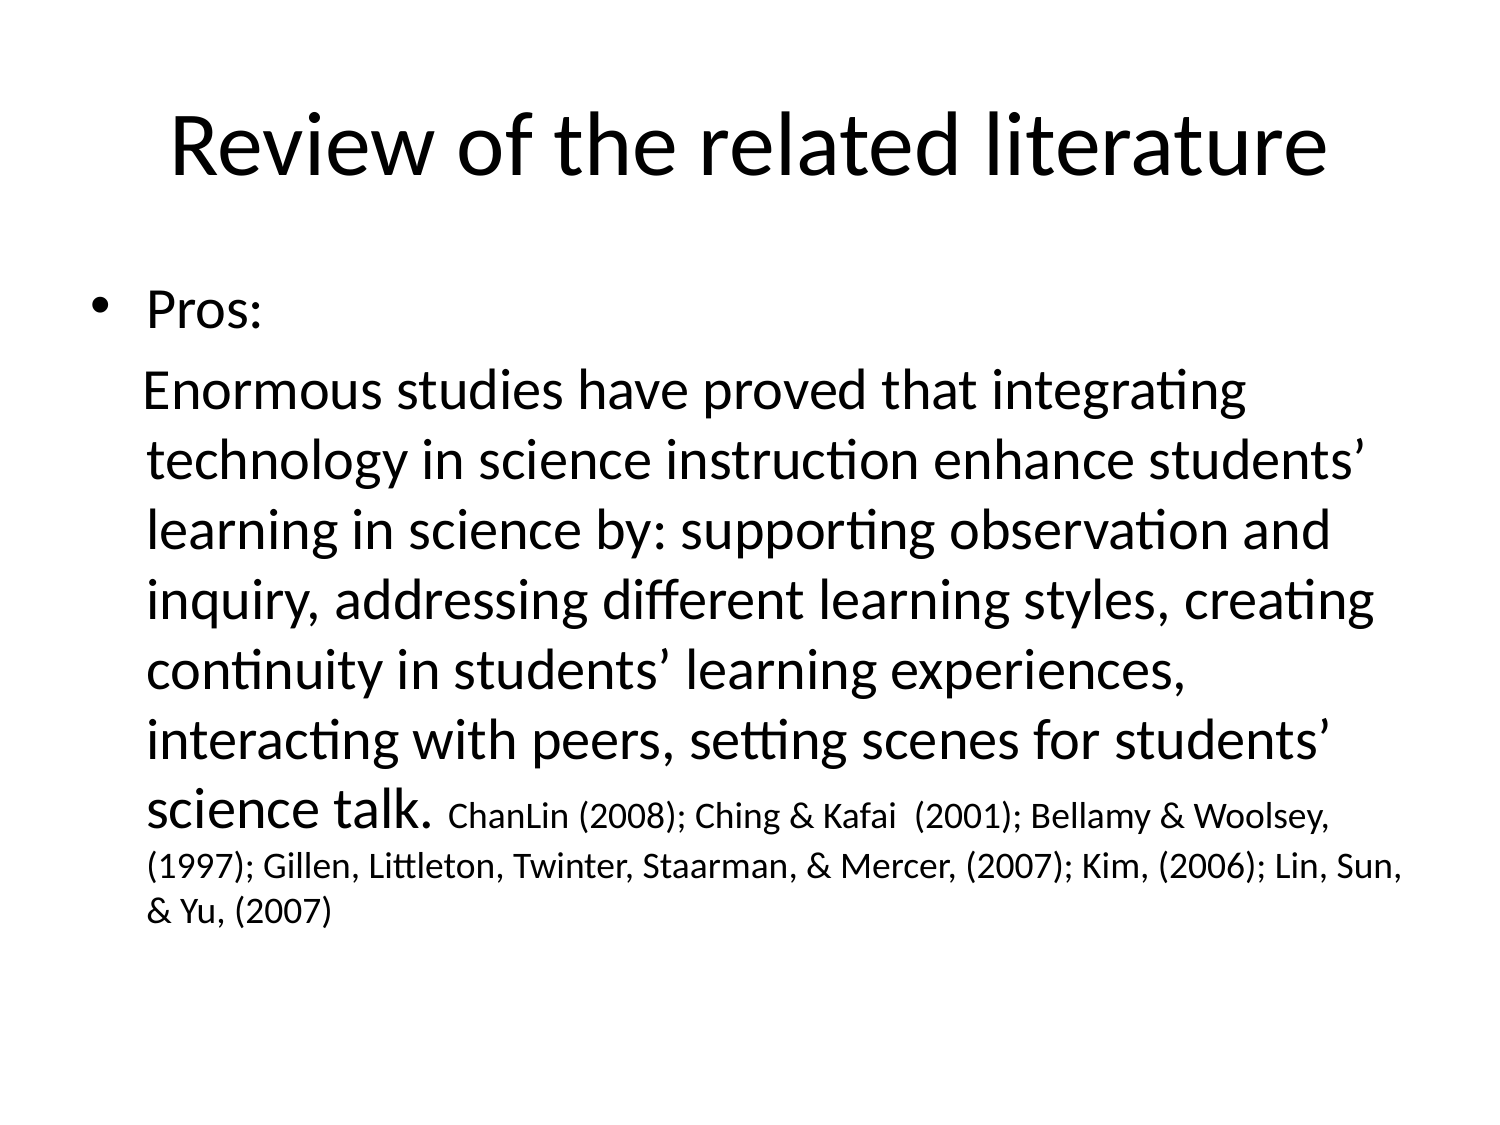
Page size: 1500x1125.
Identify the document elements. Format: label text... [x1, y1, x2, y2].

title Review of the related literature [75, 45, 1425, 233]
list Pros: Enormous studies have proved that integrating technology in science instruction enhance students’ learning in science by: supporting observation and inquiry, addressing different learning styles, creating continuity in students’ learning experiences, interacting with peers, setting scenes for students’ science talk. ChanLin (2008); Ching & Kafai (2001); Bellamy & Woolsey, (1997); Gillen, Littleton, Twinter, Staarman, & Mercer, (2007); Kim, (2006); Lin, Sun, & Yu, (2007) [75, 262, 1425, 1005]
